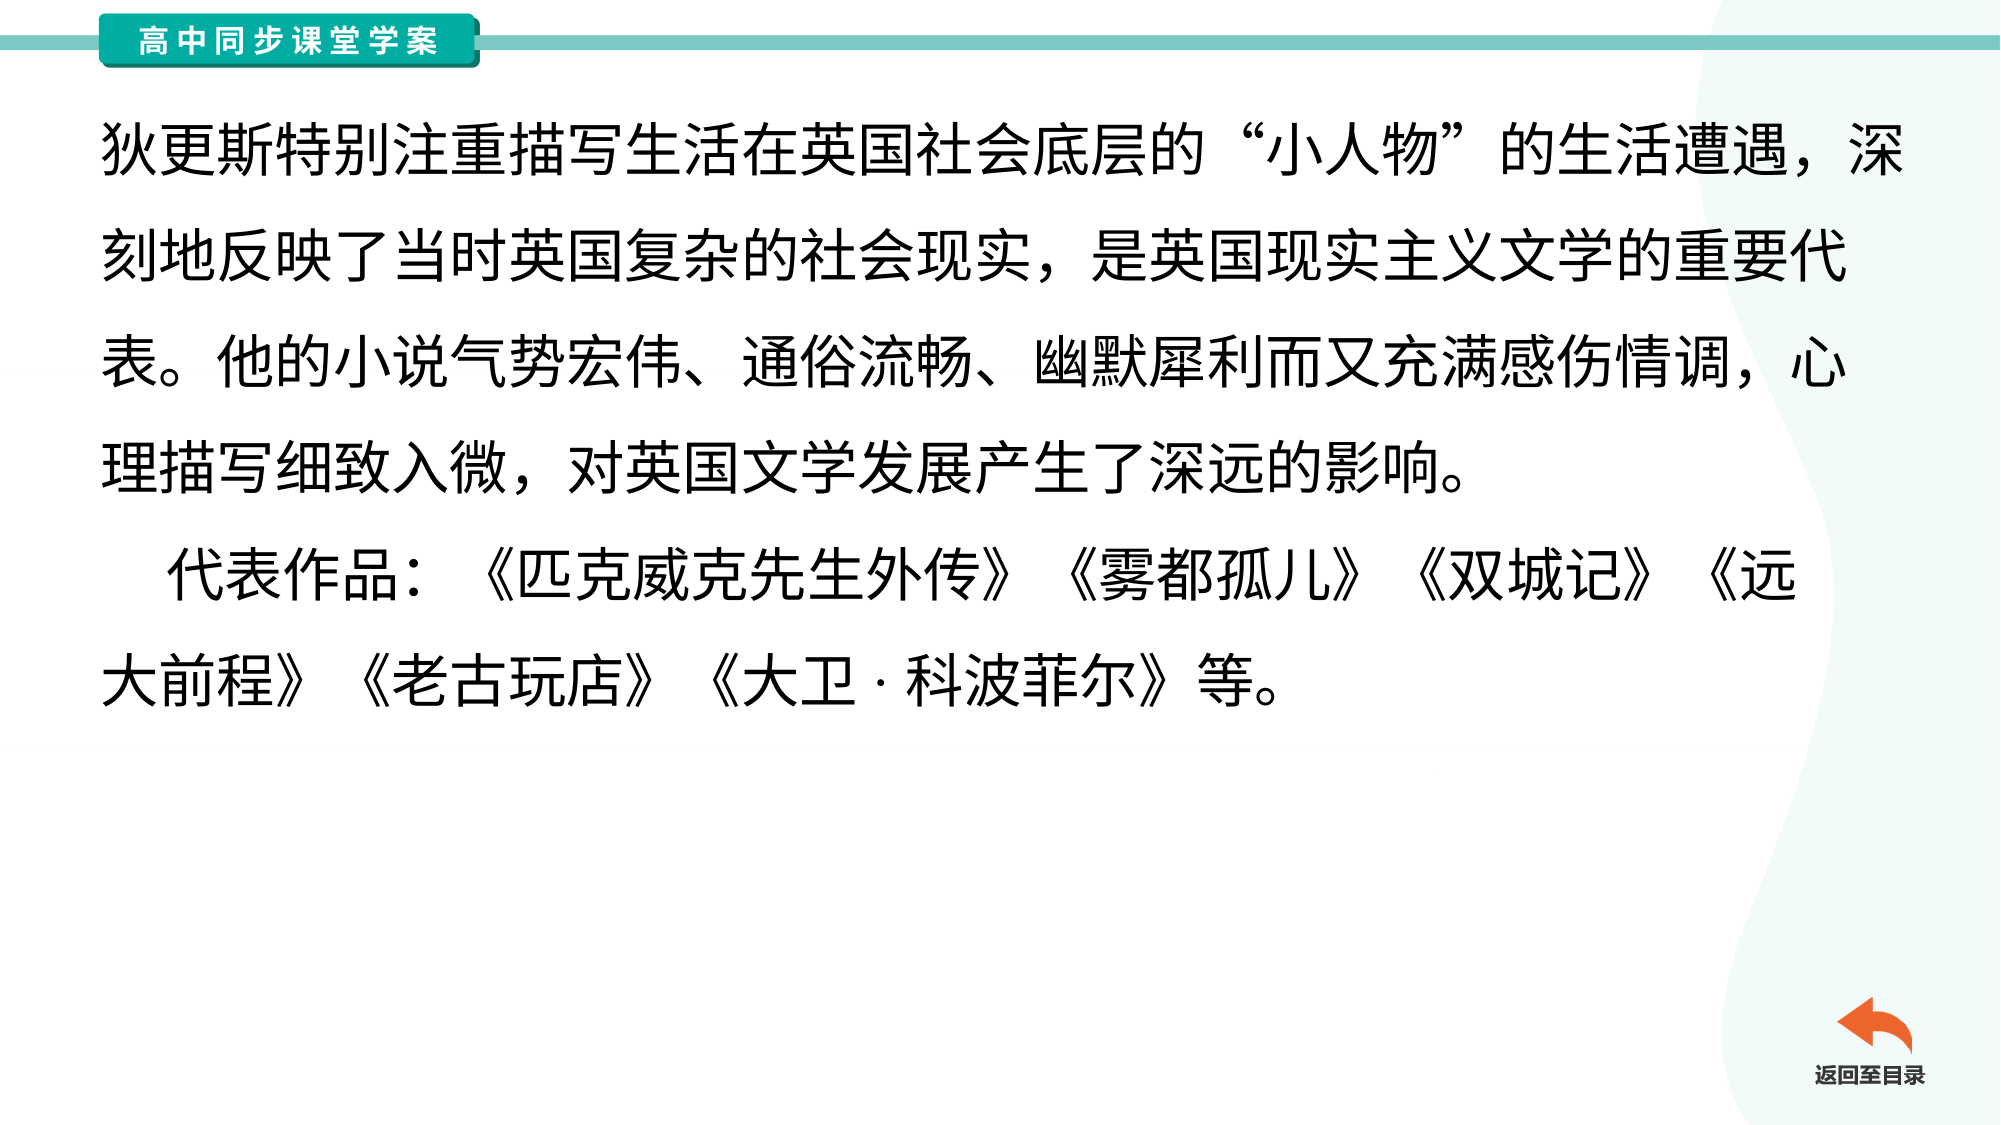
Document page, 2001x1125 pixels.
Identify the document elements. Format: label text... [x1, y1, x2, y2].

text_box 狄更斯特别注重描写生活在英国社会底层的“小人物”的生活遭遇，深 刻地反映了当时英国复杂的社会现实，是英国现实主义文学的重要代 表。他的小说气势宏伟、通俗流畅、幽默犀利而又充满感伤情调，心 理描写细致入微，对英国文学发展产生了深远的影响。 代表作品：《匹克威克先生外传》《雾都孤儿》《双城记》《远 大前程》《老古玩店》《大卫·科波菲尔》等。 [100, 76, 1900, 821]
picture [0, 0, 2000, 1125]
